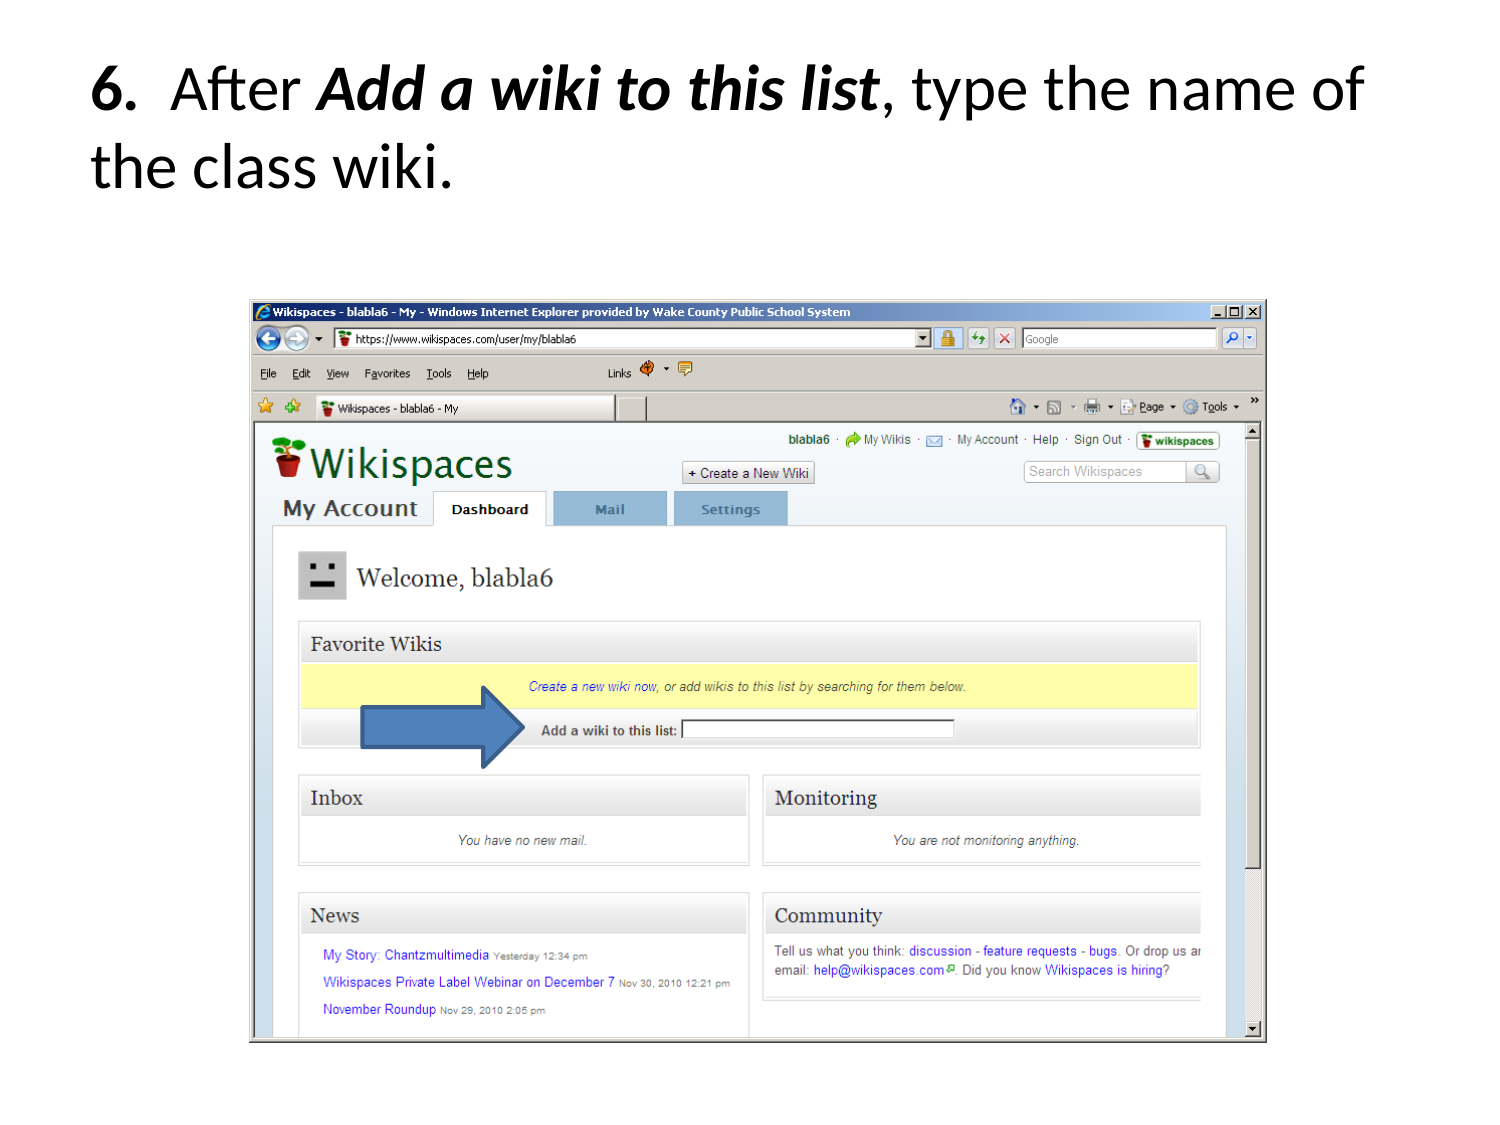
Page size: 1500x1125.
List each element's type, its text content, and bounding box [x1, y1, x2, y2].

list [249, 299, 1267, 1043]
title 6. After Add a wiki to this list, type the name of the class wiki. [75, 37, 1425, 288]
